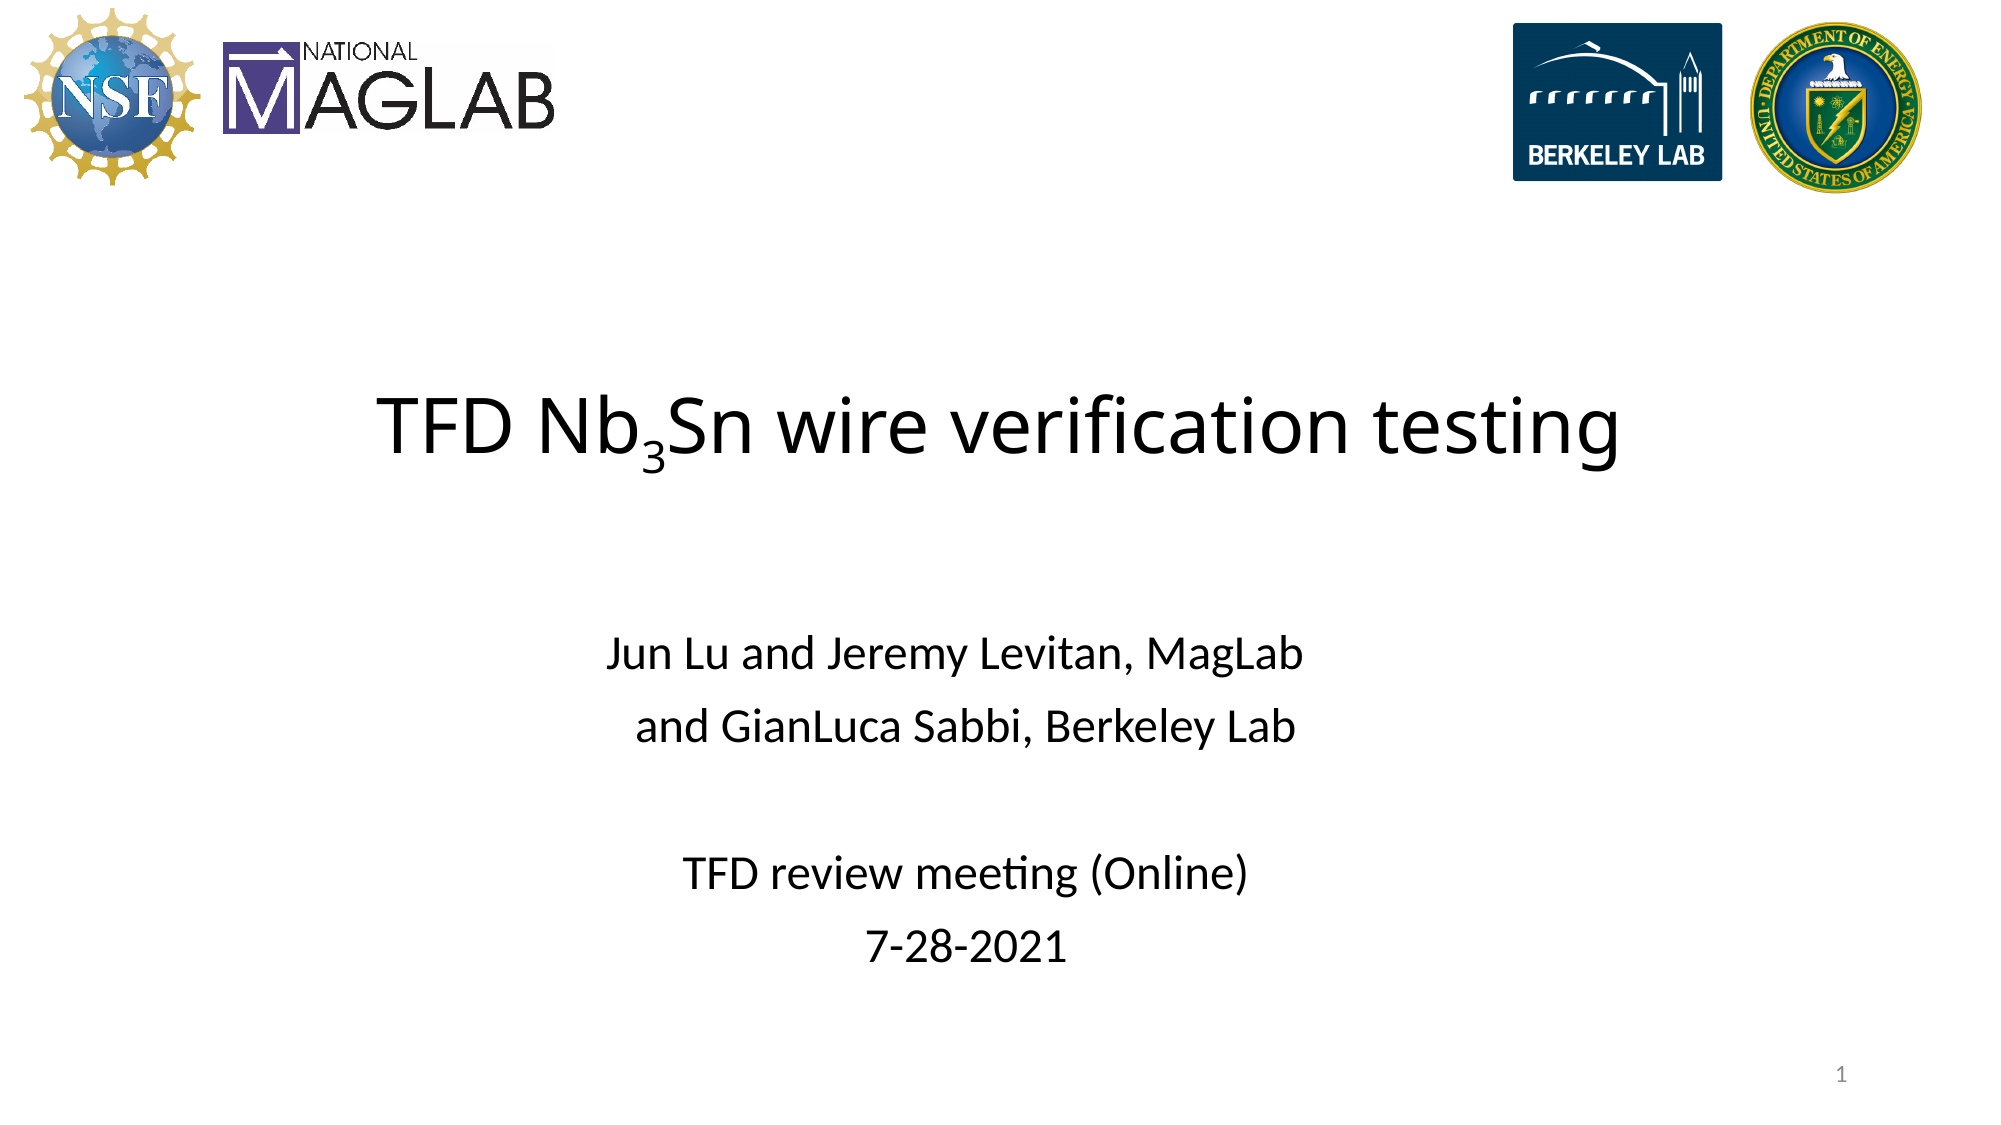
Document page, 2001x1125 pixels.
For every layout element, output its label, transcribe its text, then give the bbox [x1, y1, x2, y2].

picture [1749, 21, 1924, 194]
slide_number 1 [1412, 1042, 1863, 1103]
picture [1511, 21, 1724, 183]
subtitle Jun Lu and Jeremy Levitan, MagLab and GianLuca Sabbi, Berkeley Lab TFD review meeting (Online) 7-28-2021 [208, 619, 1724, 984]
picture [223, 42, 554, 134]
title TFD Nb3Sn wire verification testing [249, 314, 1750, 481]
picture [15, 0, 209, 194]
